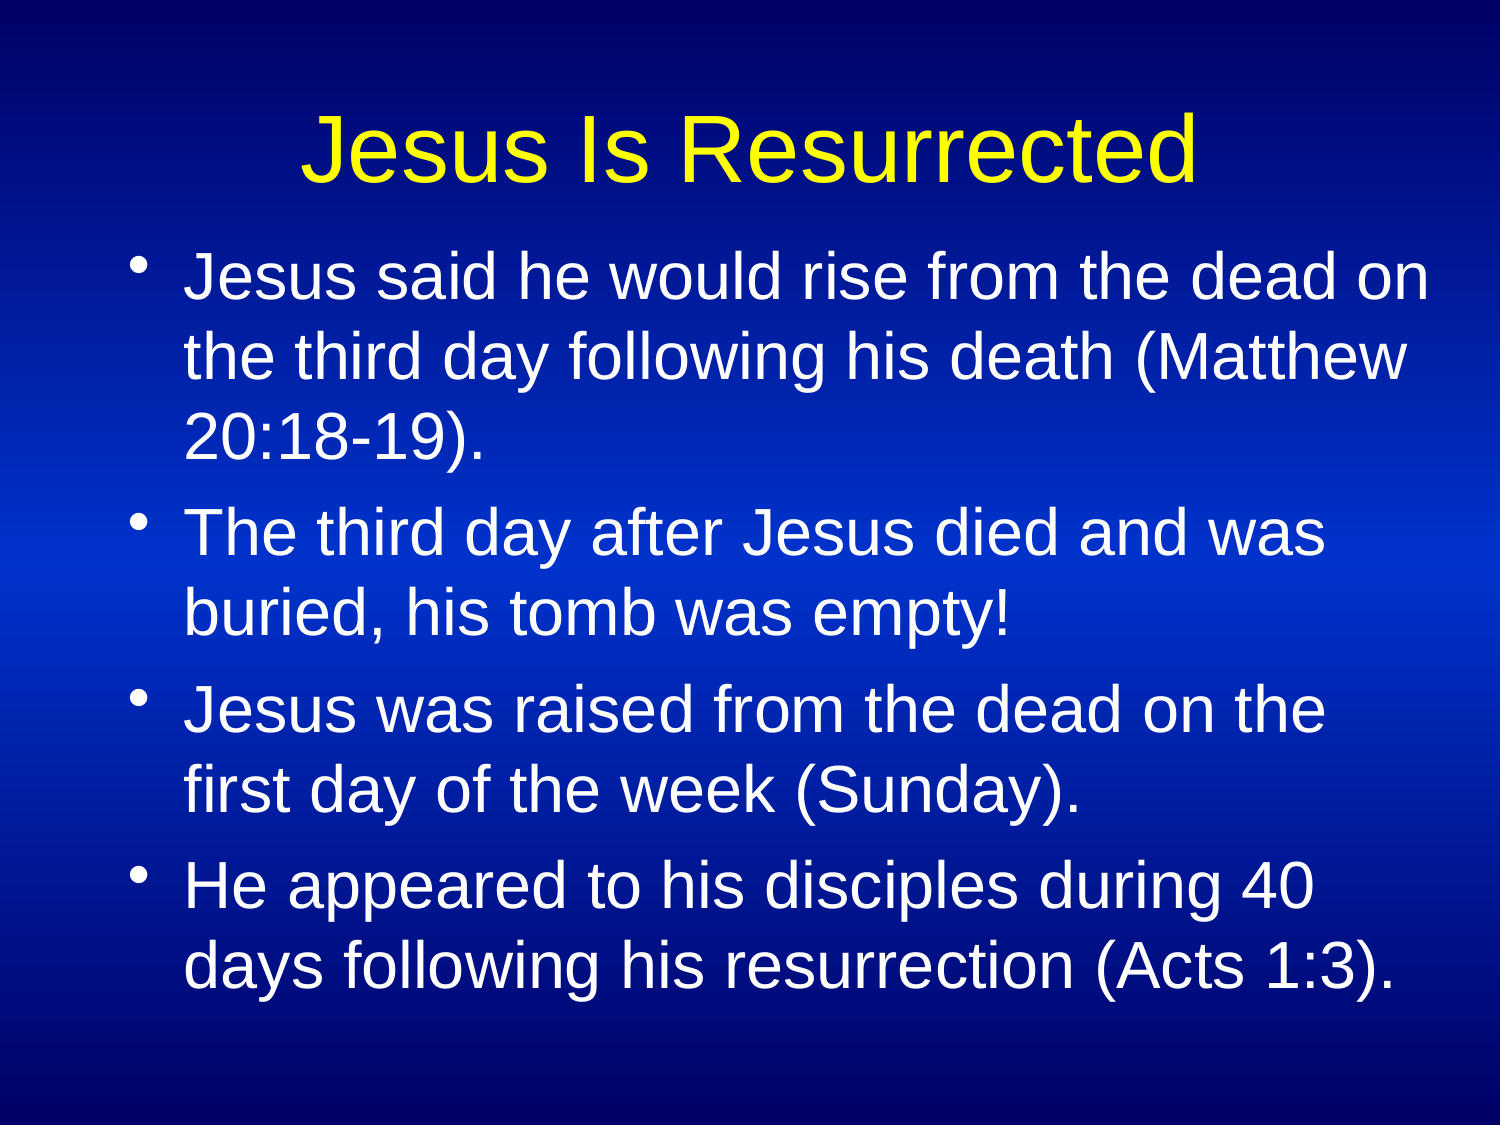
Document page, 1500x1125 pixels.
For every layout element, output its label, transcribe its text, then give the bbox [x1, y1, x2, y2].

title Jesus Is Resurrected [37, 50, 1463, 238]
list Jesus said he would rise from the dead on the third day following his death (Matthew 20:18-19). The third day after Jesus died and was buried, his tomb was empty! Jesus was raised from the dead on the first day of the week (Sunday). He appeared to his disciples during 40 days following his resurrection (Acts 1:3). [112, 224, 1463, 1125]
